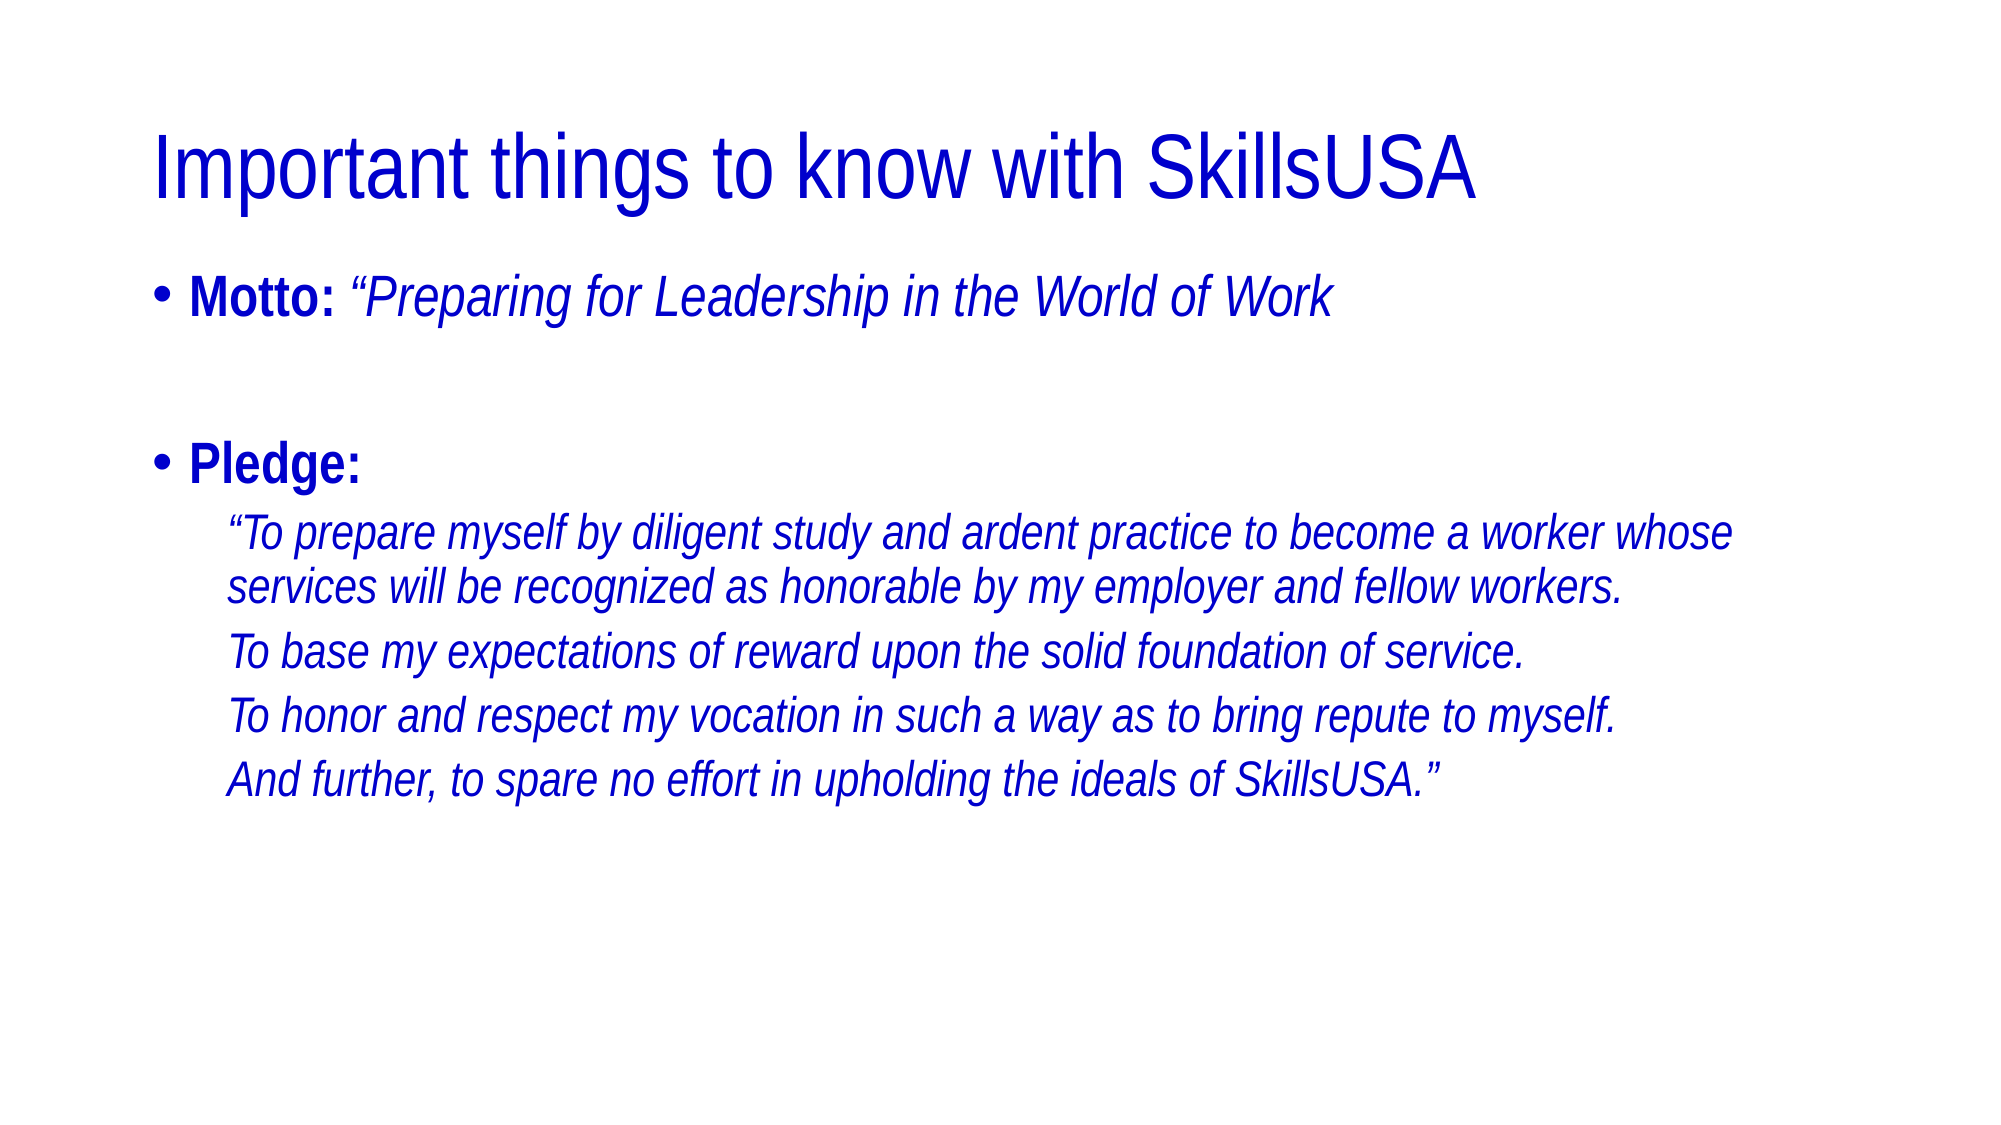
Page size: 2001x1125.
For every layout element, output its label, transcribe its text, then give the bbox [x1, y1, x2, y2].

title Important things to know with SkillsUSA [137, 59, 1863, 258]
list Motto: “Preparing for Leadership in the World of Work Pledge: “To prepare myself by diligent study and ardent practice to become a worker whose services will be recognized as honorable by my employer and fellow workers. To base my expectations of reward upon the solid foundation of service. To honor and respect my vocation in such a way as to bring repute to myself. And further, to spare no effort in upholding the ideals of SkillsUSA.” [137, 258, 1863, 1014]
